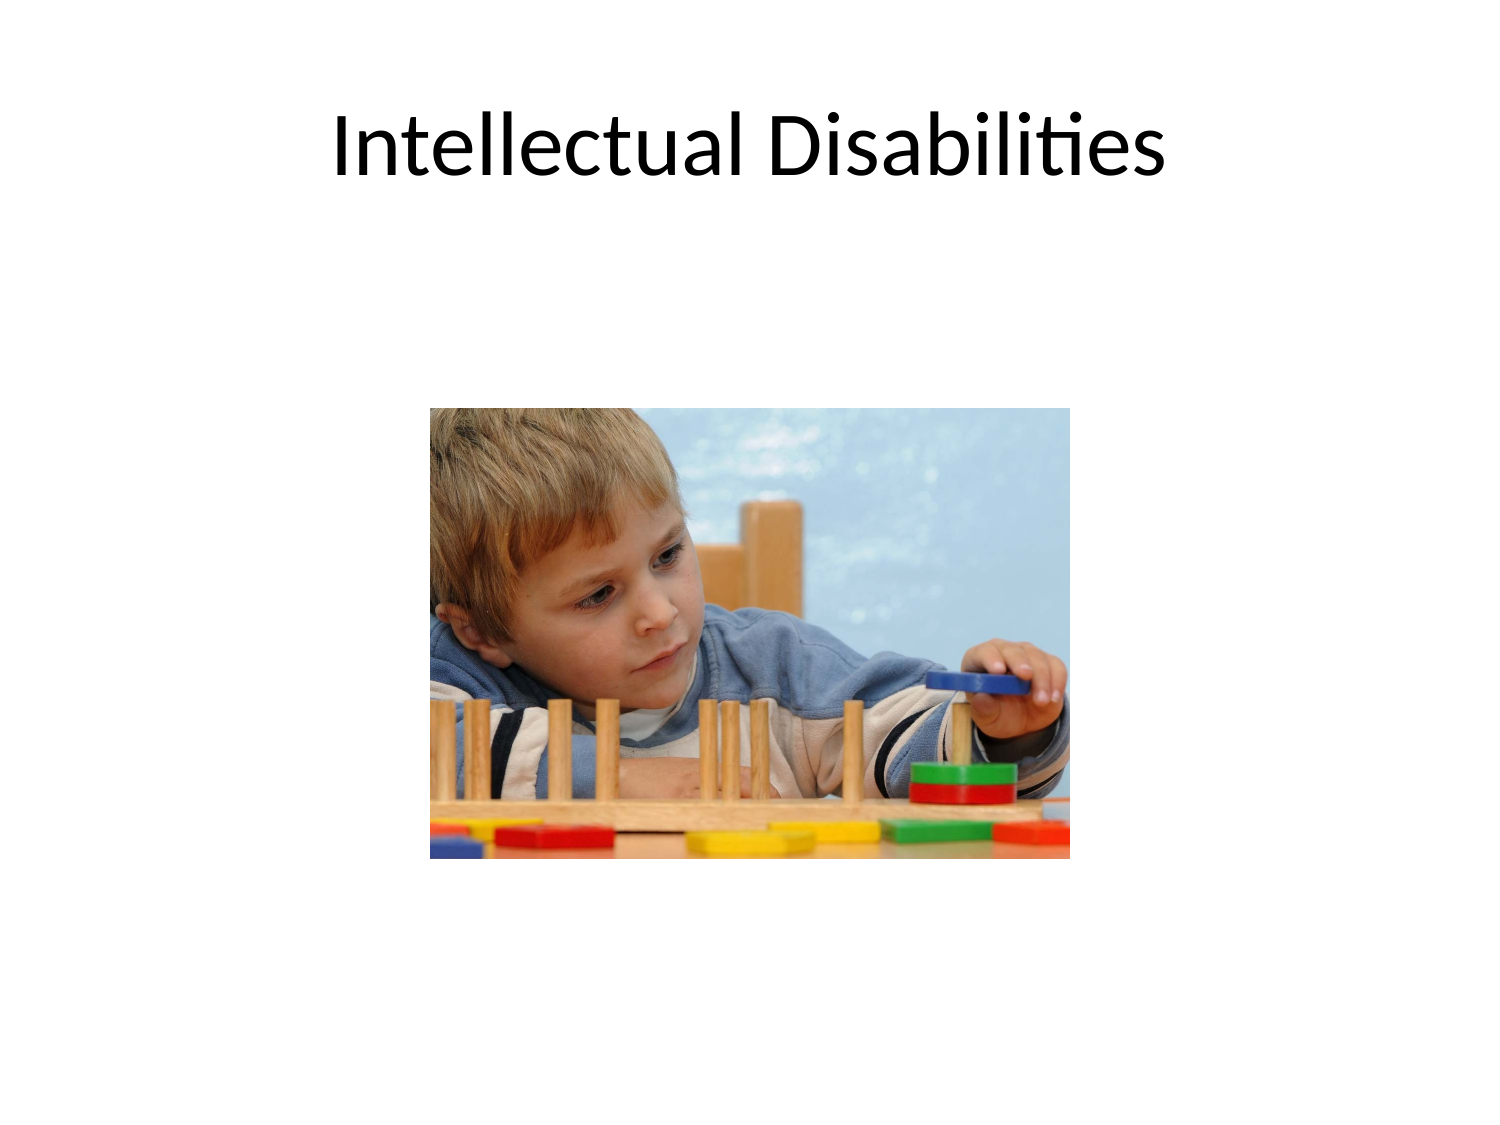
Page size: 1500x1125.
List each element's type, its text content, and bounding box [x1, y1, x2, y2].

title Intellectual Disabilities [75, 45, 1425, 233]
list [430, 408, 1070, 859]
